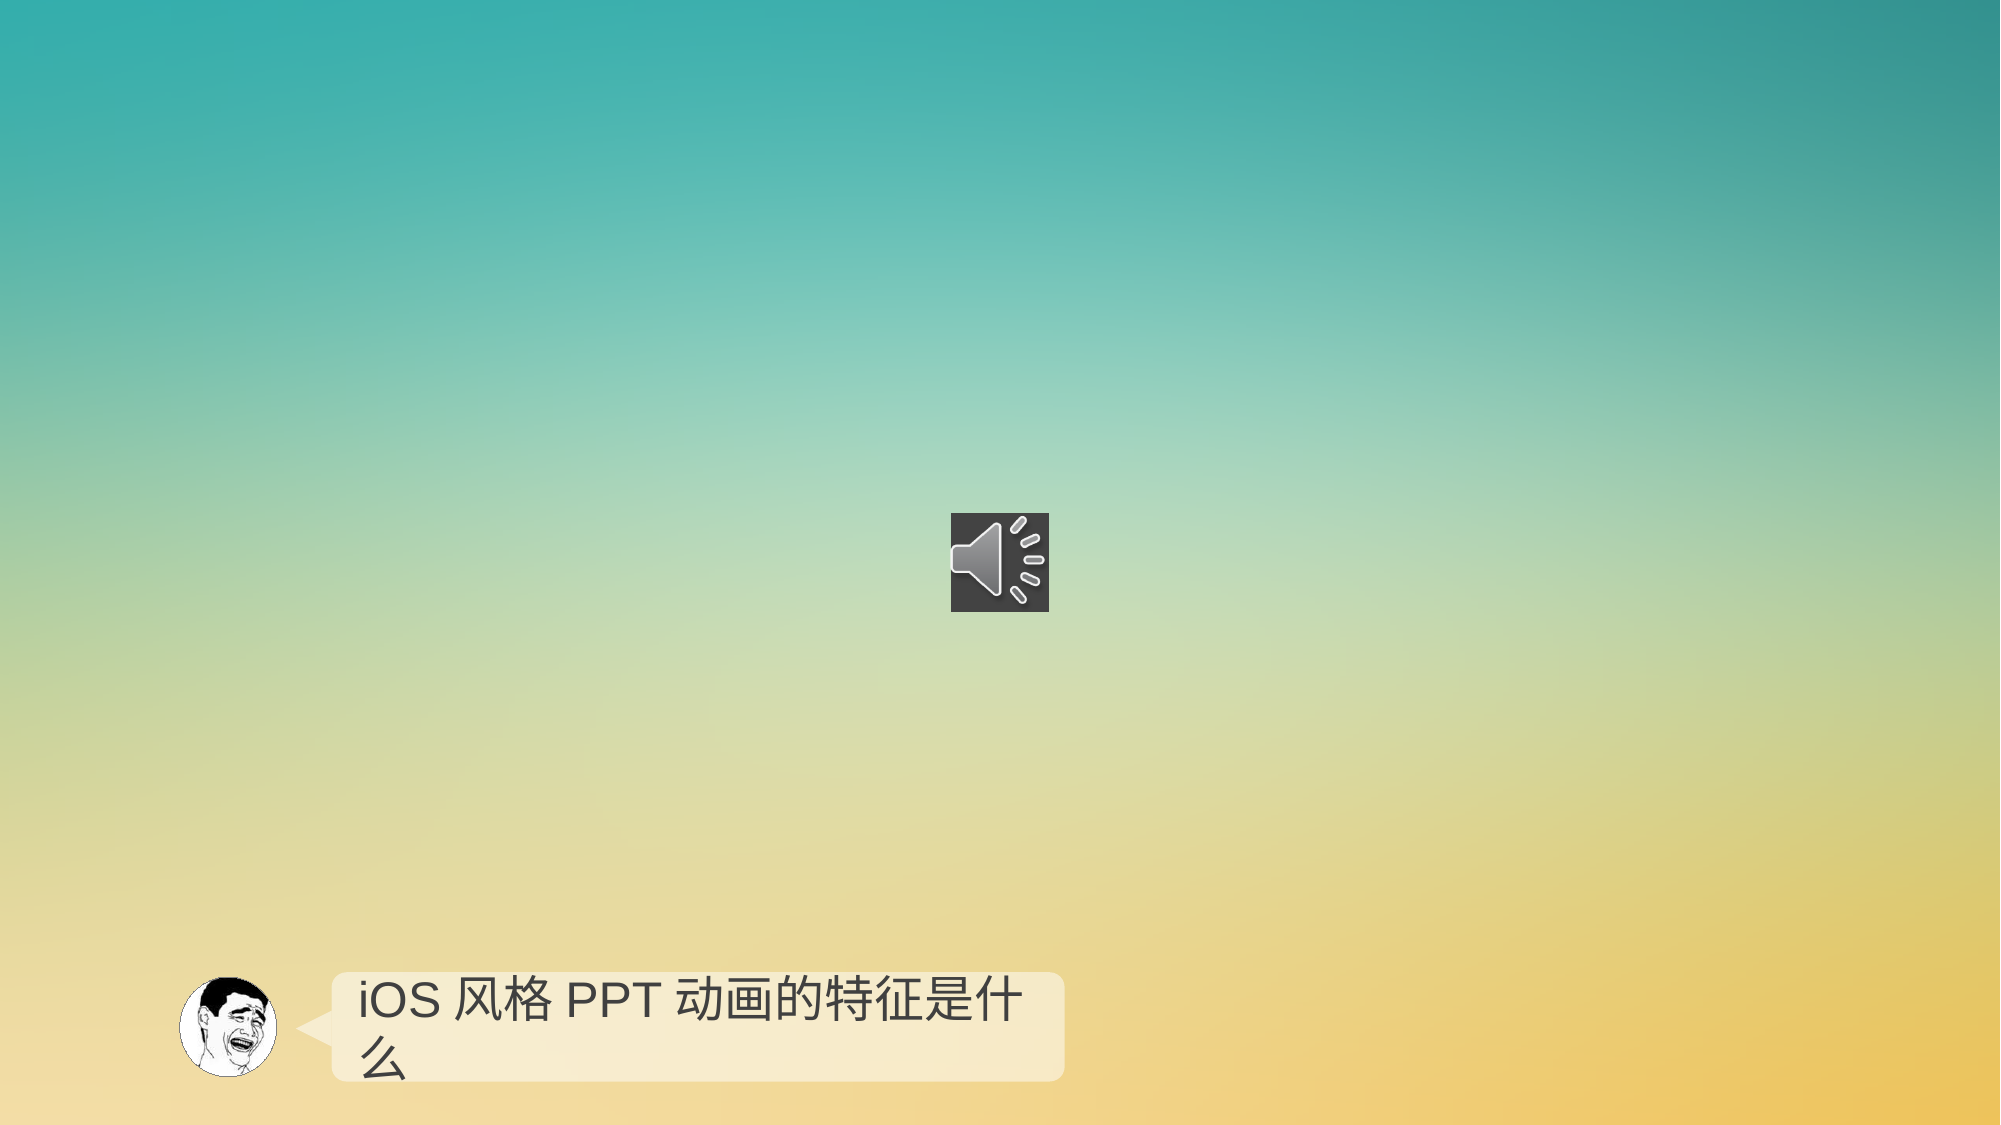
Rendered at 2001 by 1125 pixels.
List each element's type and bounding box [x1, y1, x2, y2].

text_box [949, 512, 1050, 613]
text_box [177, 972, 1827, 1125]
picture [0, 0, 2000, 1125]
